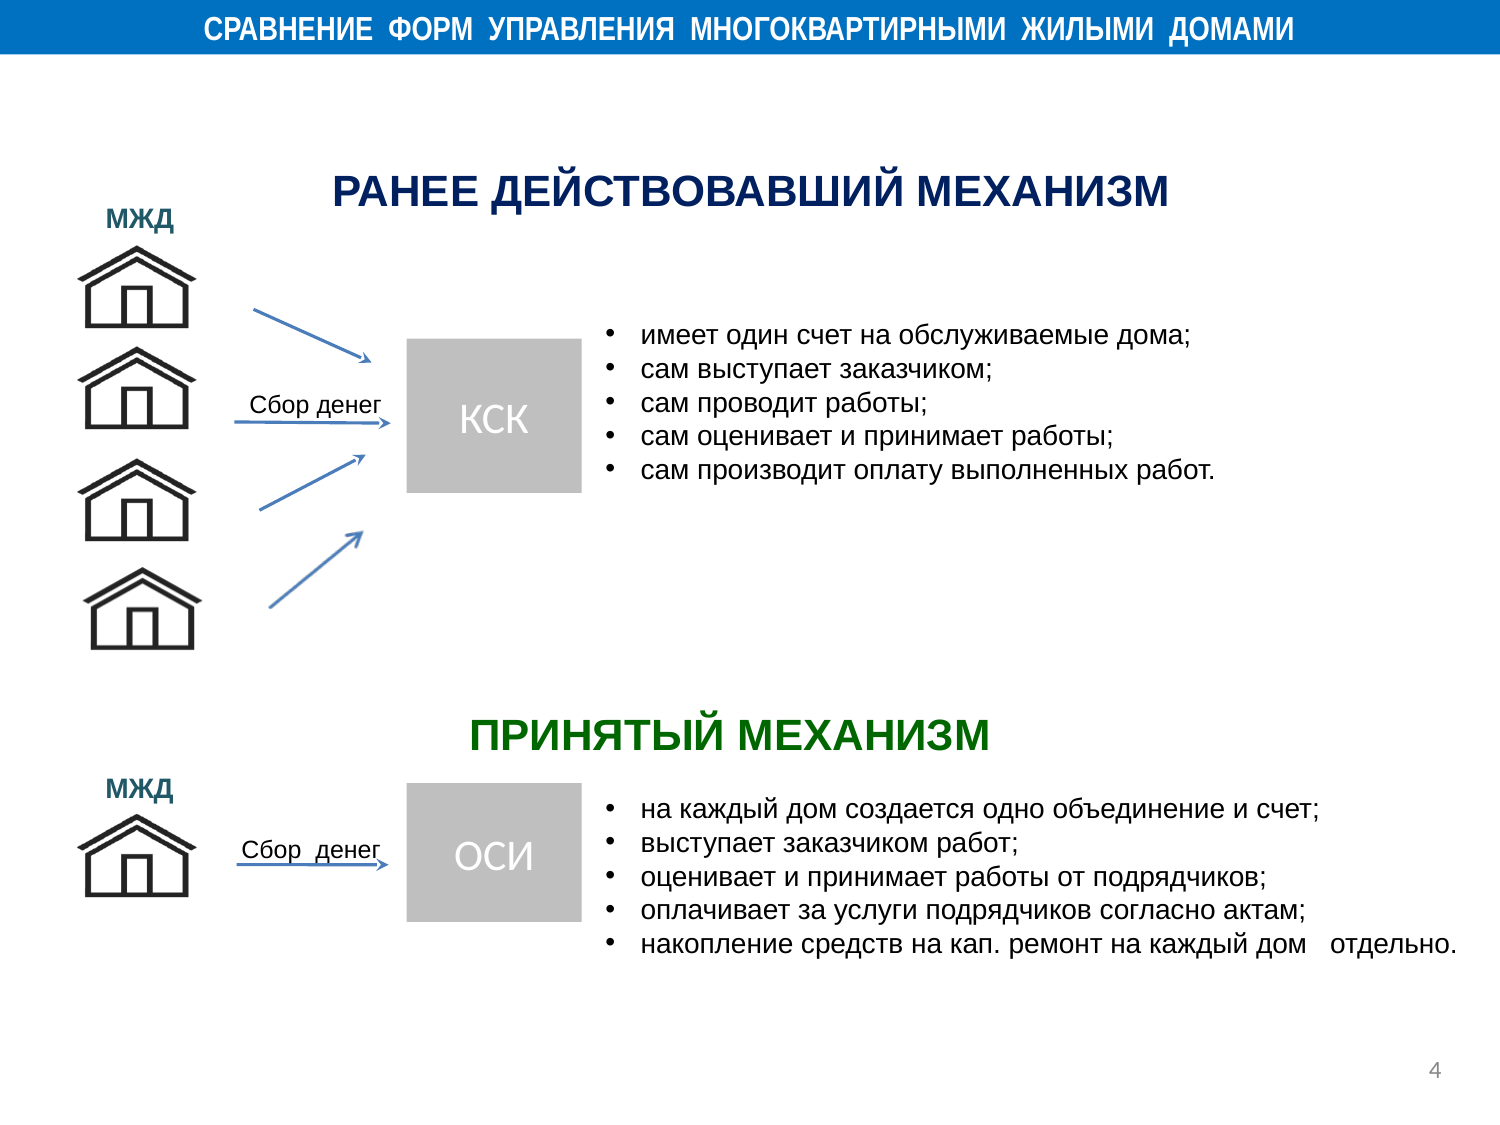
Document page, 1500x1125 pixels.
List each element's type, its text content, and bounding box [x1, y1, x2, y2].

text_box РАНЕЕ ДЕЙСТВОВАВШИЙ МЕХАНИЗМ [31, 154, 1472, 223]
text_box МЖД [90, 767, 191, 804]
text_box КСК [406, 338, 582, 493]
slide_number 4 [1124, 1045, 1462, 1091]
text_box СРАВНЕНИЕ ФОРМ УПРАВЛЕНИЯ МНОГОКВАРТИРНЫМИ ЖИЛЫМИ ДОМАМИ [0, 0, 1500, 55]
text_box Сбор денег [234, 381, 398, 426]
picture [70, 237, 203, 337]
picture [254, 513, 390, 609]
text_box на каждый дом создается одно объединение и счет; выступает заказчиком работ; оценивает и принимает работы от подрядчиков; оплачивает за услуги подрядчиков согласно актам; накопление средств на кап. ремонт на каждый дом отдельно. [590, 783, 1486, 967]
text_box ПРИНЯТЫЙ МЕХАНИЗМ [10, 698, 1451, 767]
text_box МЖД [90, 223, 190, 236]
picture [70, 805, 203, 905]
text_box имеет один счет на обслуживаемые дома; сам выступает заказчиком; сам проводит работы; сам оценивает и принимает работы; сам производит оплату выполненных работ. [590, 309, 1240, 527]
picture [70, 338, 203, 437]
picture [70, 450, 203, 549]
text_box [259, 454, 366, 511]
text_box Сбор денег [226, 826, 399, 871]
picture [76, 559, 209, 659]
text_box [253, 309, 372, 363]
text_box ОСИ [406, 783, 582, 922]
